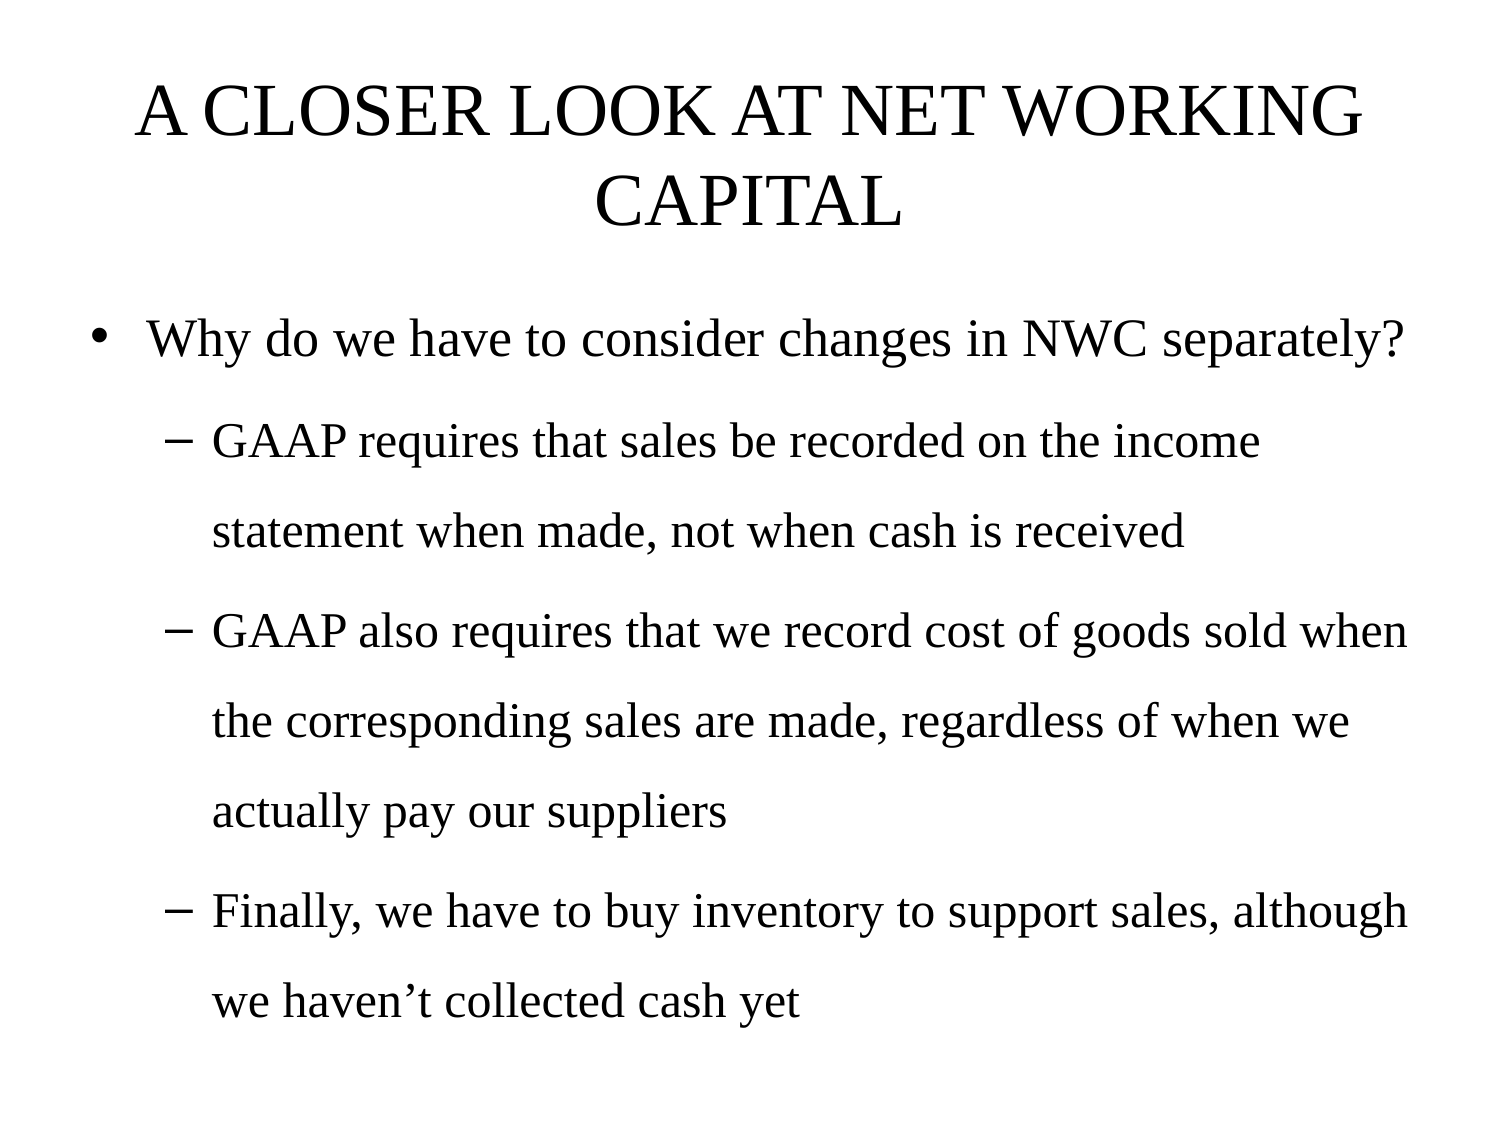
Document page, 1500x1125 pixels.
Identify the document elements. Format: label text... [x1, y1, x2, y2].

title A CLOSER LOOK AT NET WORKING CAPITAL [75, 12, 1425, 200]
list Why do we have to consider changes in NWC separately? GAAP requires that sales be recorded on the income statement when made, not when cash is received GAAP also requires that we record cost of goods sold when the corresponding sales are made, regardless of when we actually pay our suppliers Finally, we have to buy inventory to support sales, although we haven’t collected cash yet [75, 262, 1425, 1064]
